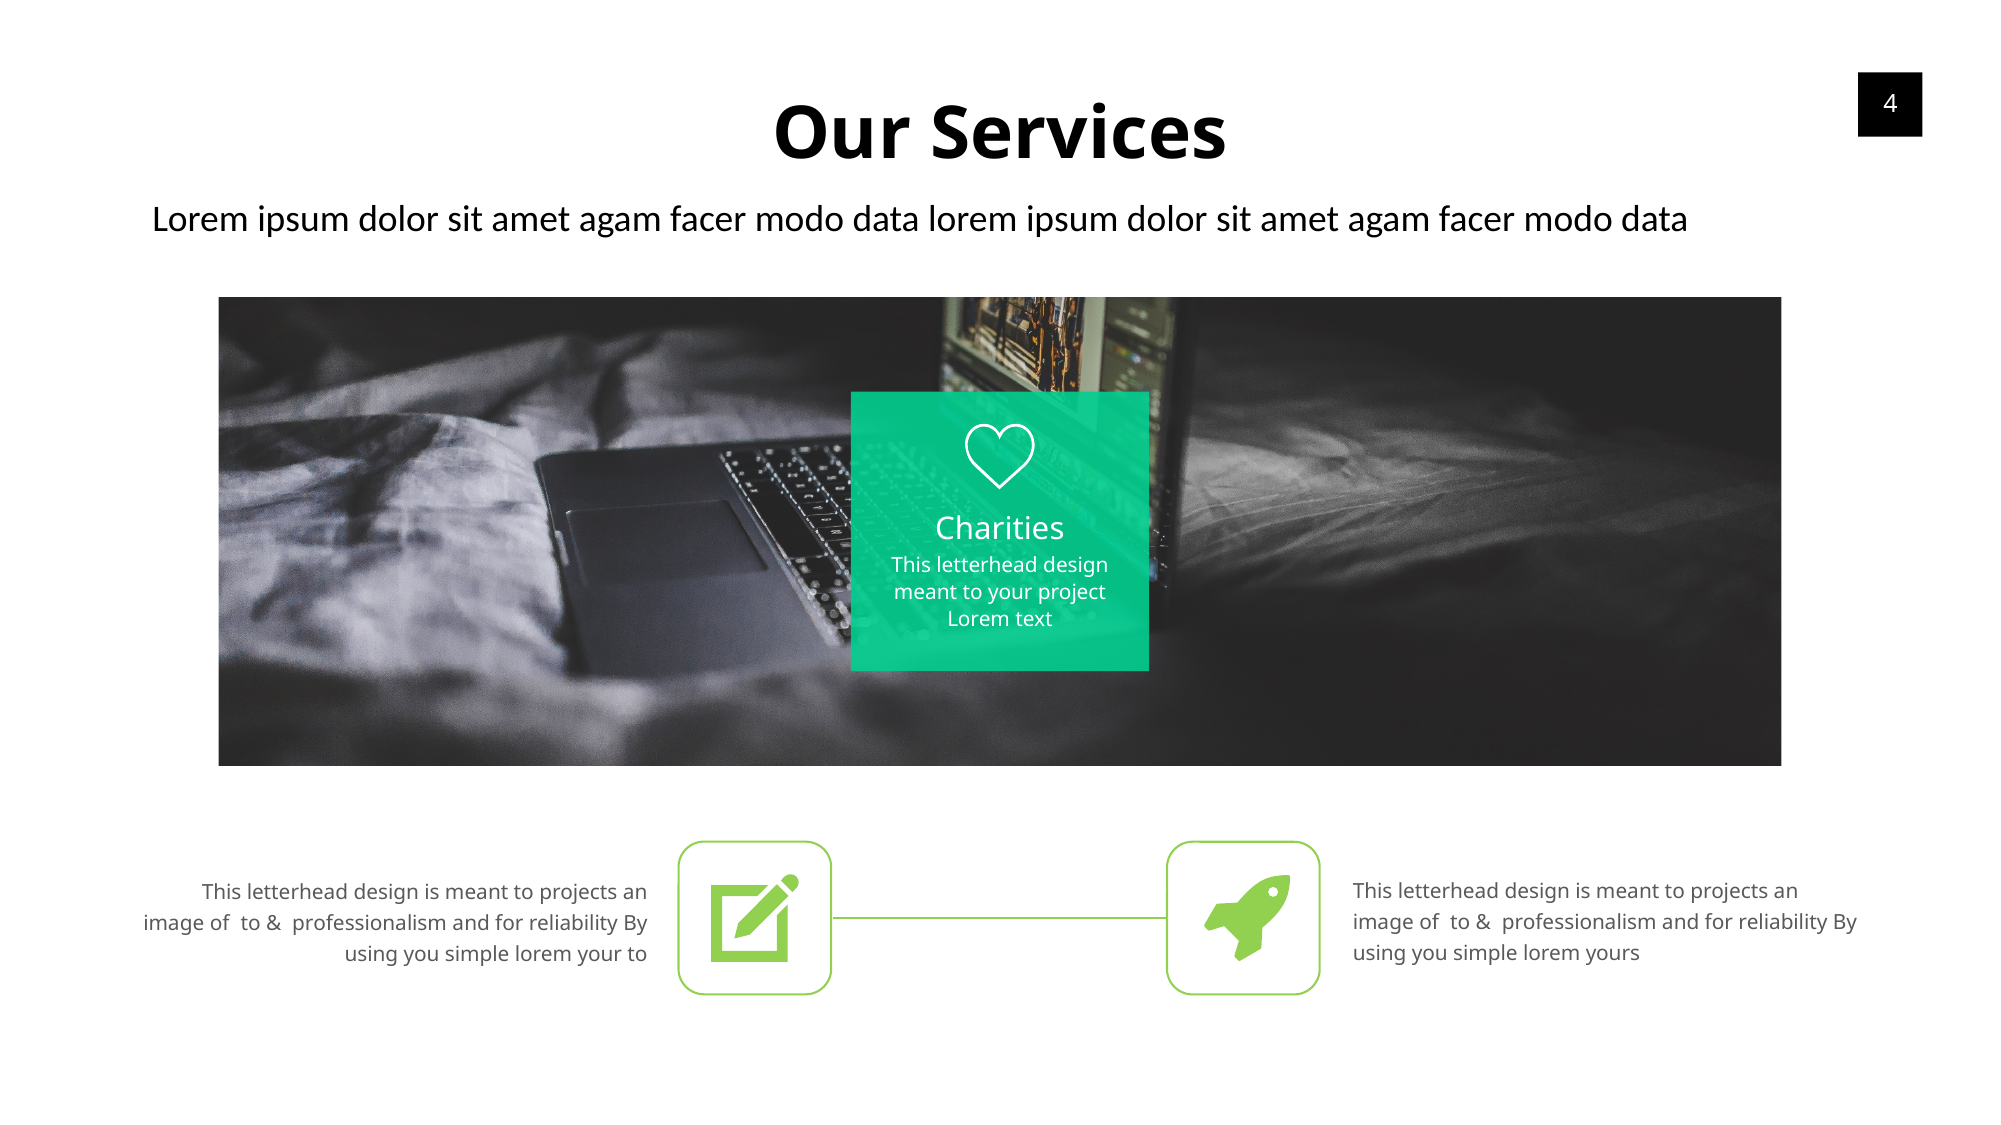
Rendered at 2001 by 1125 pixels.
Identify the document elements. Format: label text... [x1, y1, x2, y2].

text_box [871, 423, 1129, 640]
title Our Services [137, 33, 1863, 186]
slide_number 4 [1863, 78, 1927, 130]
text_box [677, 840, 833, 996]
text_box This letterhead design is meant to projects an image of to & professionalism and for reliability By using you simple lorem yours [1352, 860, 1863, 976]
subtitle Lorem ipsum dolor sit amet agam facer modo data lorem ipsum dolor sit amet agam facer modo data [137, 186, 1863, 227]
text_box [1165, 840, 1321, 996]
picture [218, 297, 1782, 766]
title Our Services [137, 227, 1863, 237]
text_box This letterhead design is meant to projects an image of to & professionalism and for reliability By using you simple lorem your to [137, 861, 648, 978]
